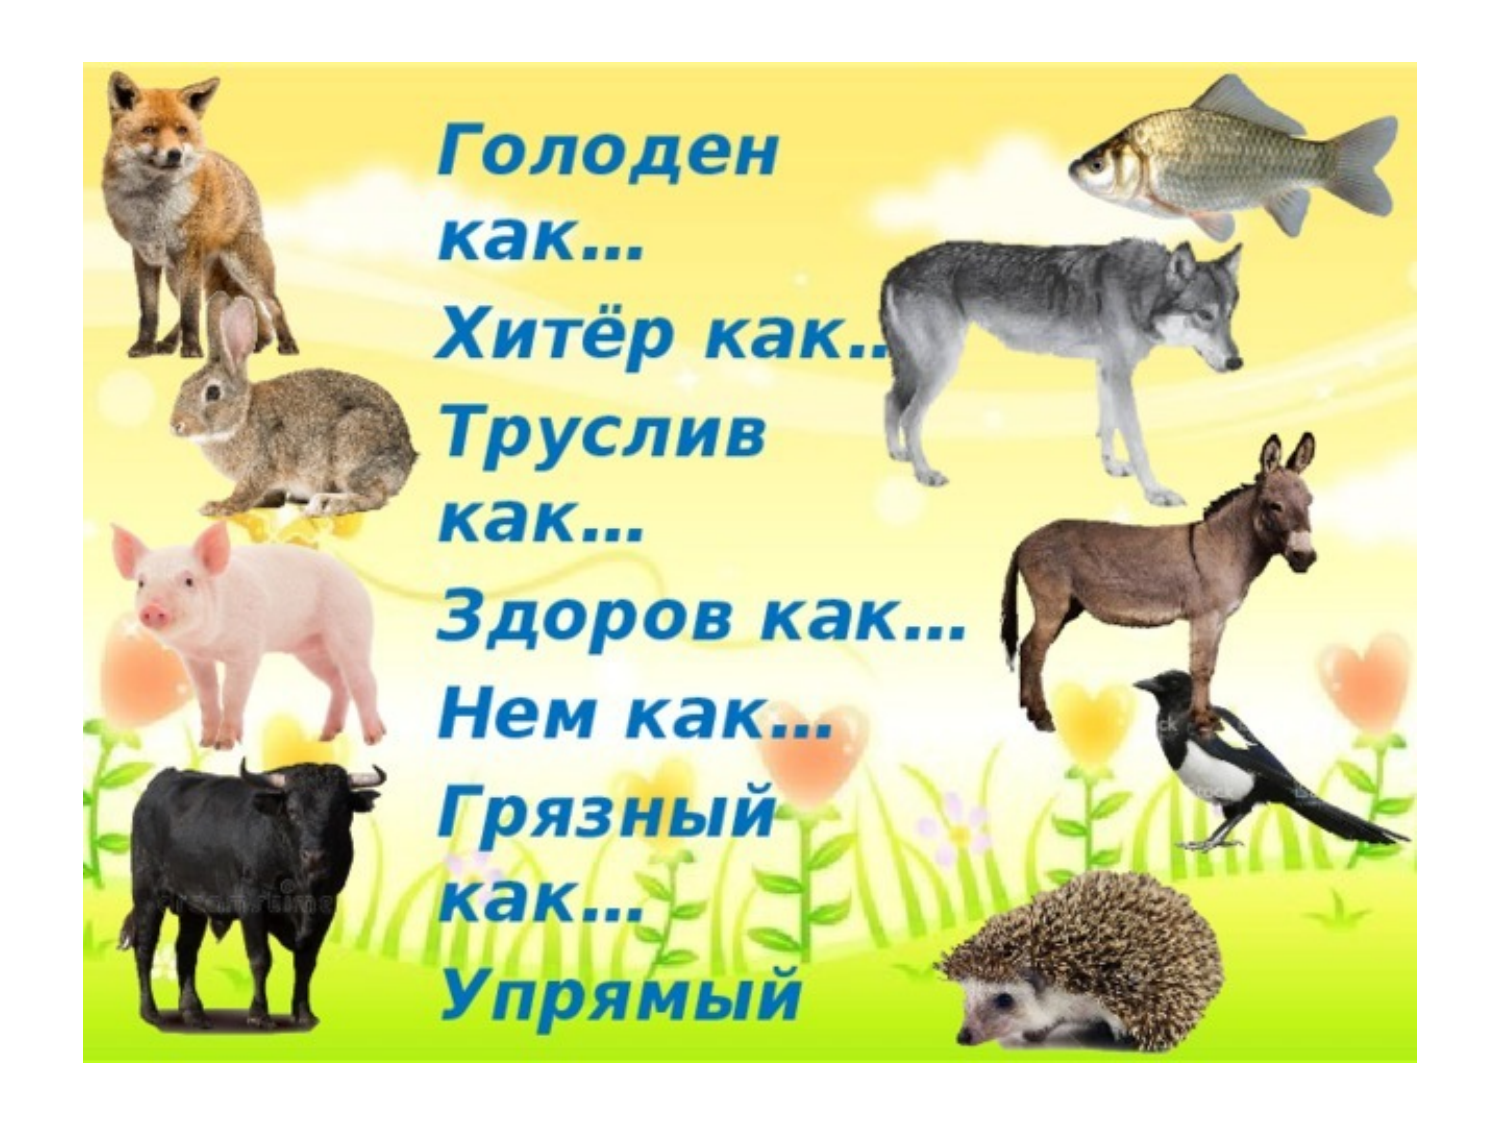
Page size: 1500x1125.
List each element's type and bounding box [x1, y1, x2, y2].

picture [83, 62, 1417, 1063]
